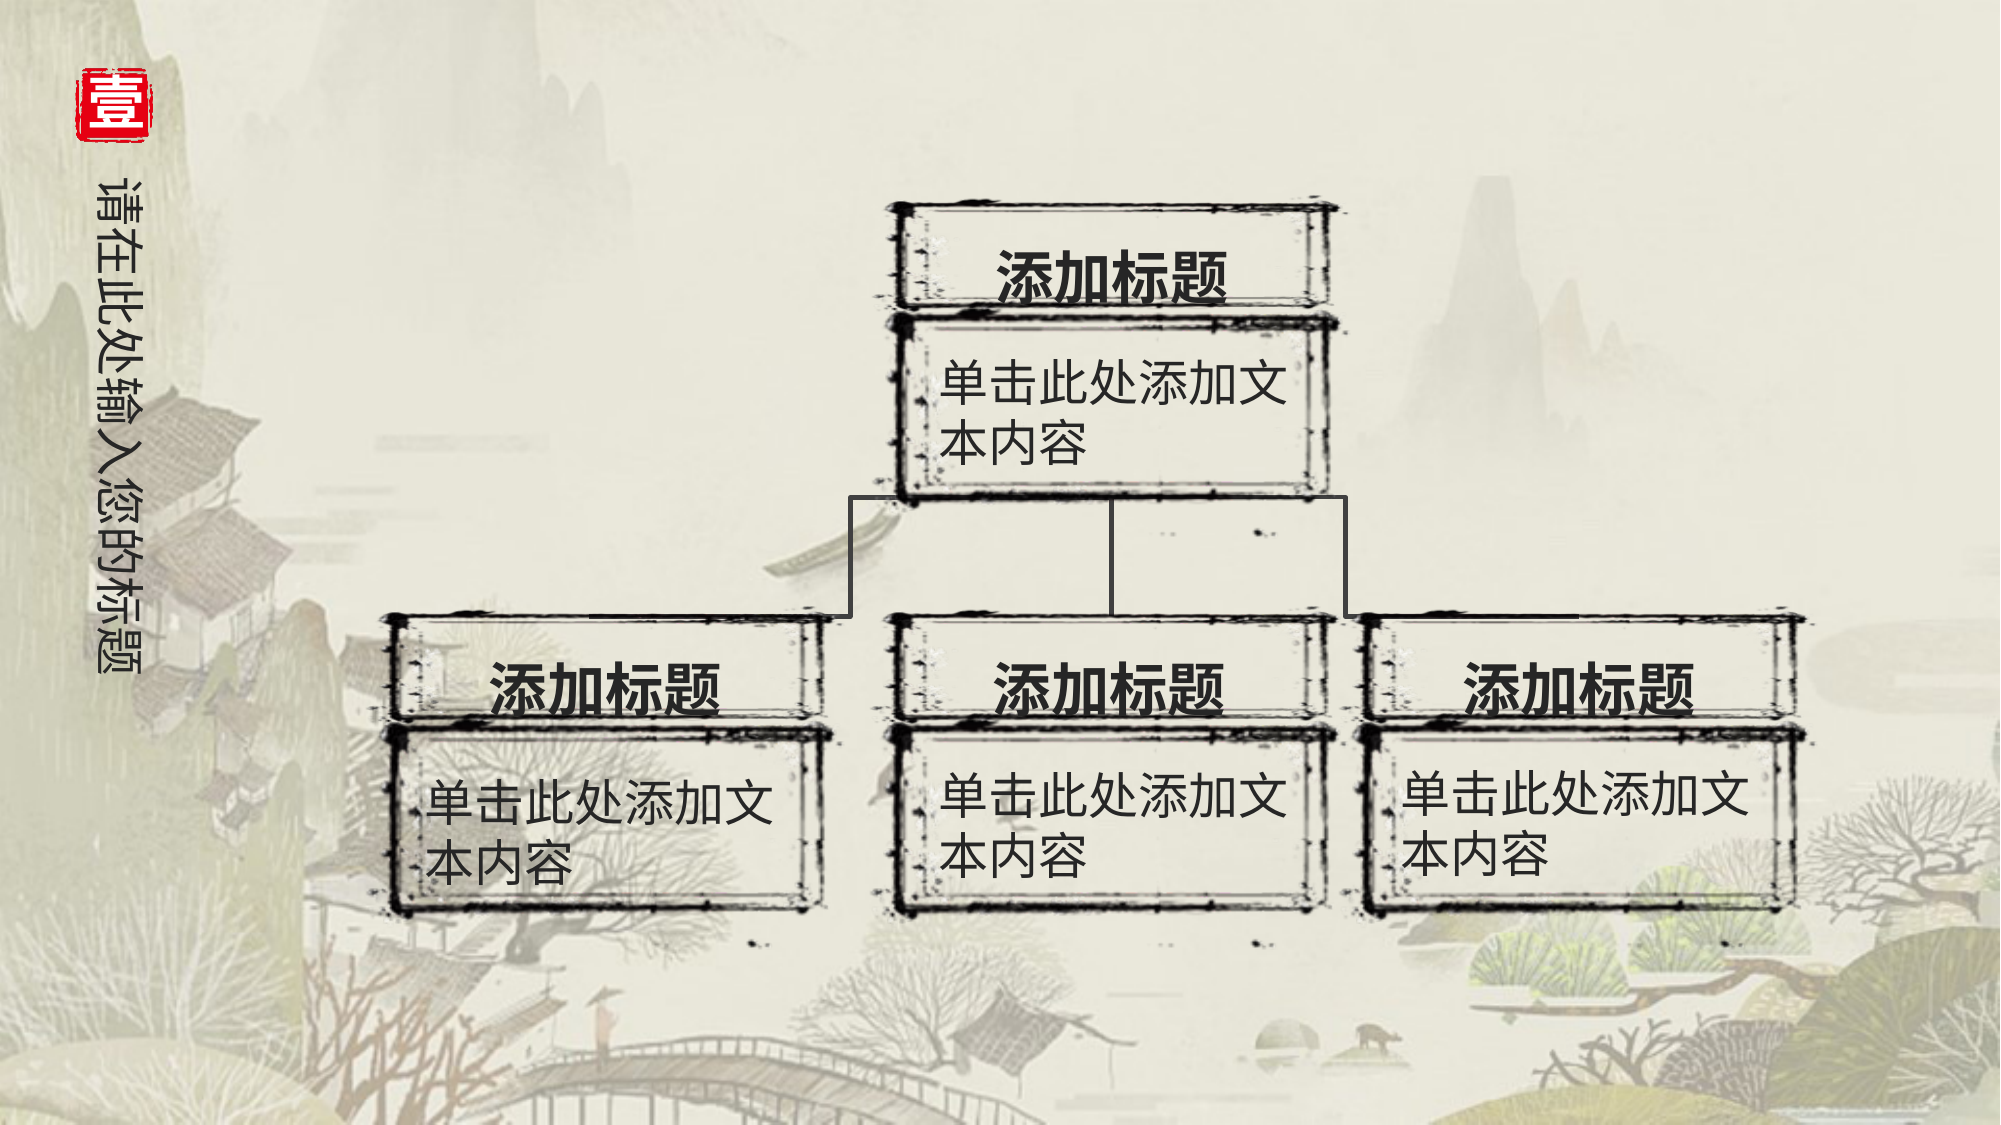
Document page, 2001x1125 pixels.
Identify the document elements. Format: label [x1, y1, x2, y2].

text_box [859, 184, 1364, 563]
text_box [353, 595, 857, 974]
text_box [857, 595, 1326, 974]
text_box [1326, 595, 1831, 974]
picture [0, 0, 2000, 1125]
text_box [588, 497, 1579, 595]
